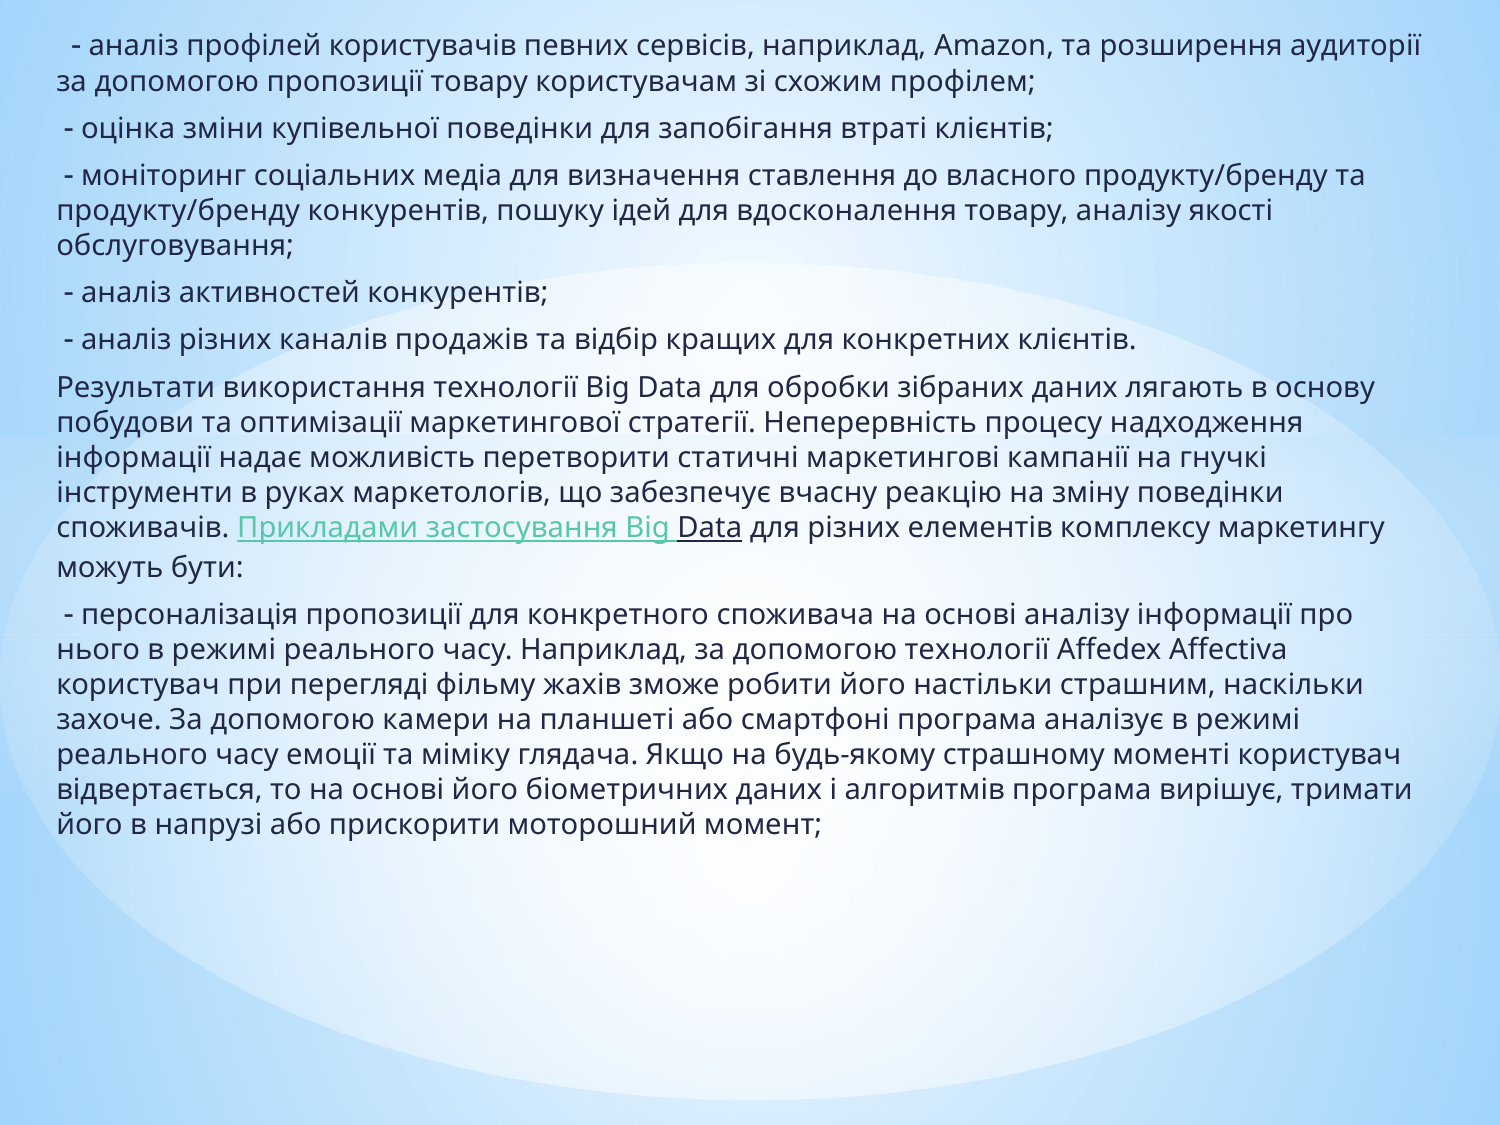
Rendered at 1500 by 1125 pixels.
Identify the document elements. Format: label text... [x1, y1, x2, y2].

subtitle  аналіз профілей користувачів певних сервісів, наприклад, Amazon, та розширення аудиторії за допомогою пропозиції товару користувачам зі схожим профілем;  оцінка зміни купівельної поведінки для запобігання втраті клієнтів;  моніторинг соціальних медіа для визначення ставлення до власного продукту/бренду та продукту/бренду конкурентів, пошуку ідей для вдосконалення товару, аналізу якості обслуговування;  аналіз активностей конкурентів;  аналіз різних каналів продажів та відбір кращих для конкретних клієнтів. Результати використання технології Big Data для обробки зібраних даних лягають в основу побудови та оптимізації маркетингової стратегії. Неперервність процесу надходження інформації надає можливість перетворити статичні маркетингові кампанії на гнучкі інструменти в руках маркетологів, що забезпечує вчасну реакцію на зміну поведінки споживачів. Прикладами застосування Big Data для різних елементів комплексу маркетингу можуть бути:  персоналізація пропозиції для конкретного споживача на основі аналізу інформації про нього в режимі реального часу. Наприклад, за допомогою технології Affedex Affectiva користувач при перегляді фільму жахів зможе робити його настільки страшним, наскільки захоче. За допомогою камери на планшеті або смартфоні програма аналізує в режимі реального часу емоції та міміку глядача. Якщо на будь-якому страшному моменті користувач відвертається, то на основі його біометричних даних і алгоритмів програма вирішує, тримати його в напрузі або прискорити моторошний момент; [41, 19, 1447, 1071]
